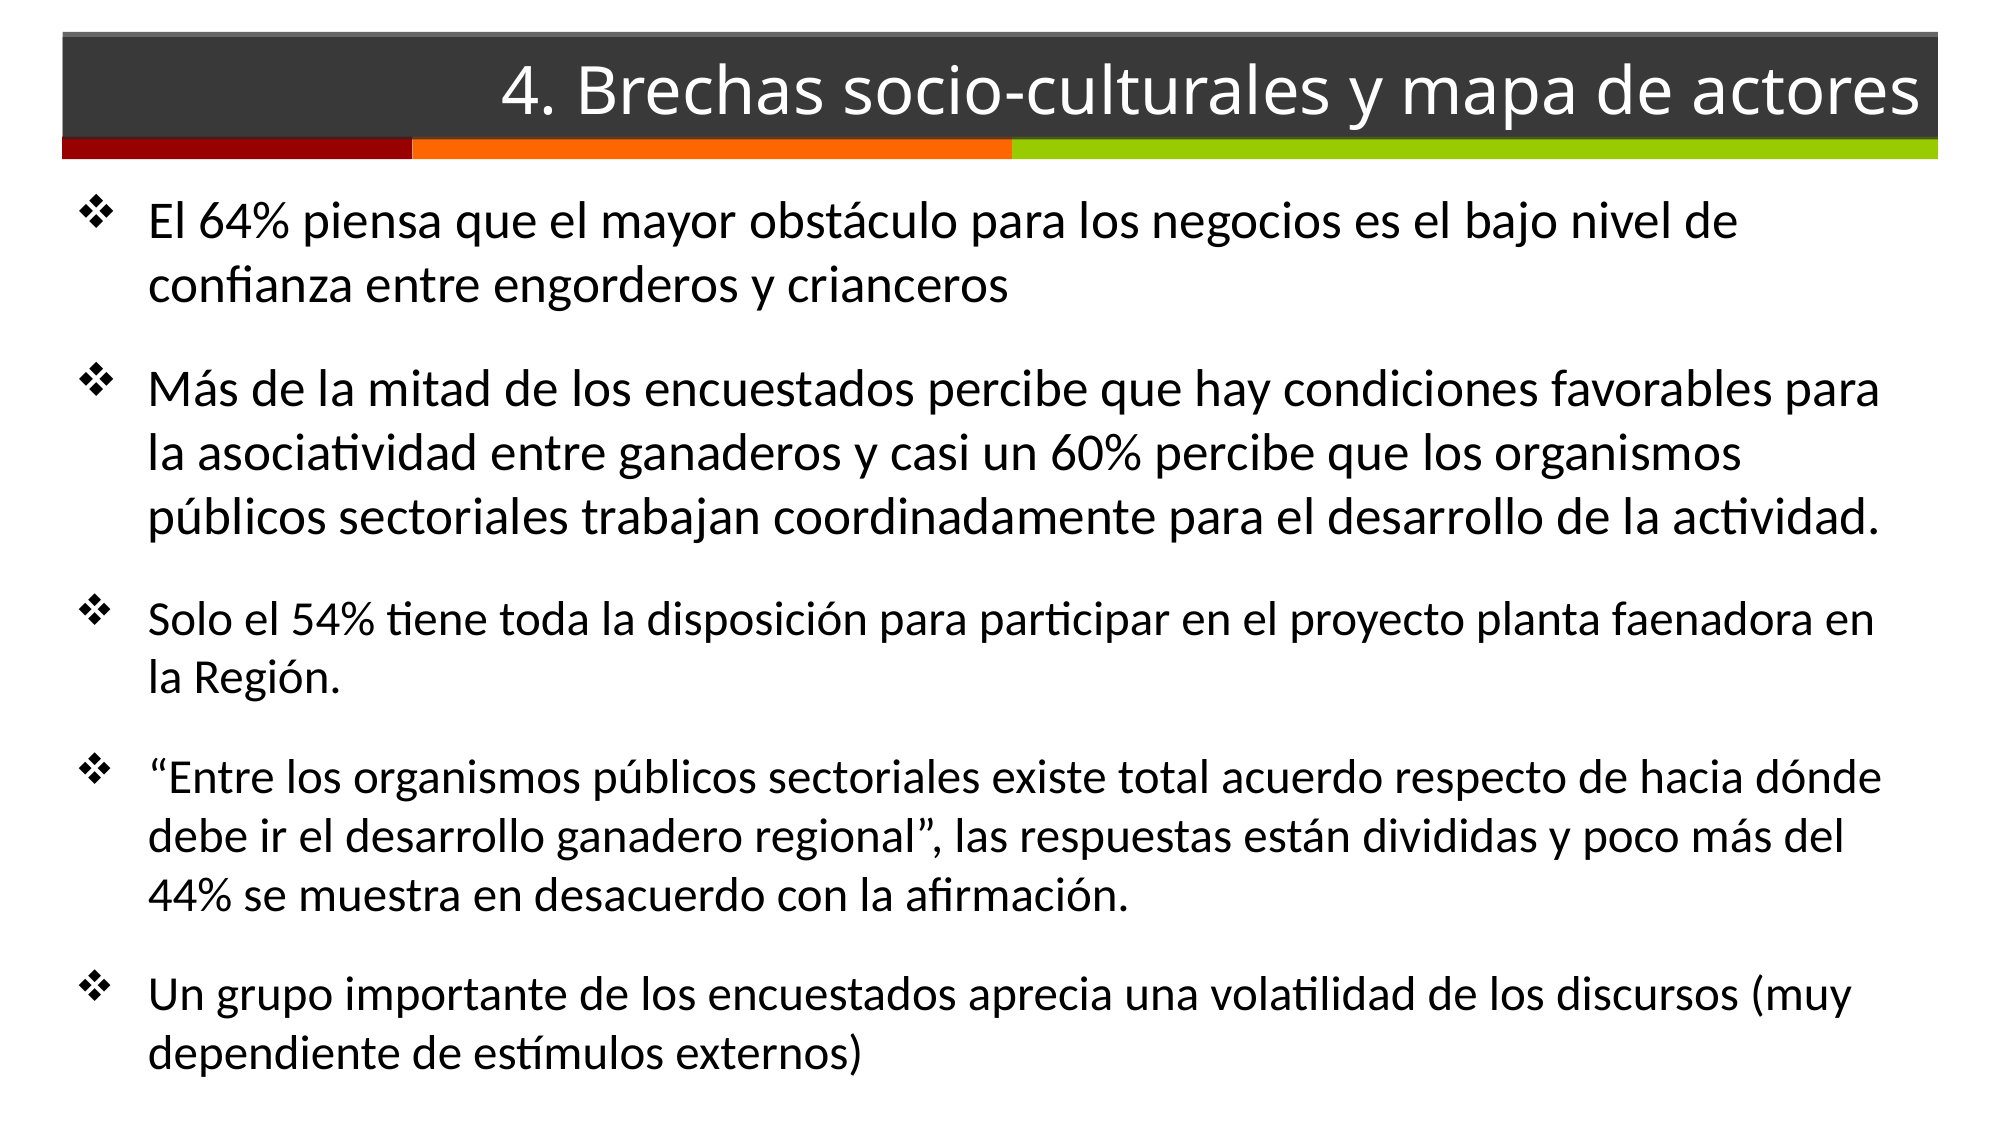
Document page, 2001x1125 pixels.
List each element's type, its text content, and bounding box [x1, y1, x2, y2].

list El 64% piensa que el mayor obstáculo para los negocios es el bajo nivel de confianza entre engorderos y crianceros Más de la mitad de los encuestados percibe que hay condiciones favorables para la asociatividad entre ganaderos y casi un 60% percibe que los organismos públicos sectoriales trabajan coordinadamente para el desarrollo de la actividad. Solo el 54% tiene toda la disposición para participar en el proyecto planta faenadora en la Región. “Entre los organismos públicos sectoriales existe total acuerdo respecto de hacia dónde debe ir el desarrollo ganadero regional”, las respuestas están divididas y poco más del 44% se muestra en desacuerdo con la afirmación. Un grupo importante de los encuestados aprecia una volatilidad de los discursos (muy dependiente de estímulos externos) [60, 177, 1938, 1093]
title 4. Brechas socio-culturales y mapa de actores [62, 37, 1938, 140]
